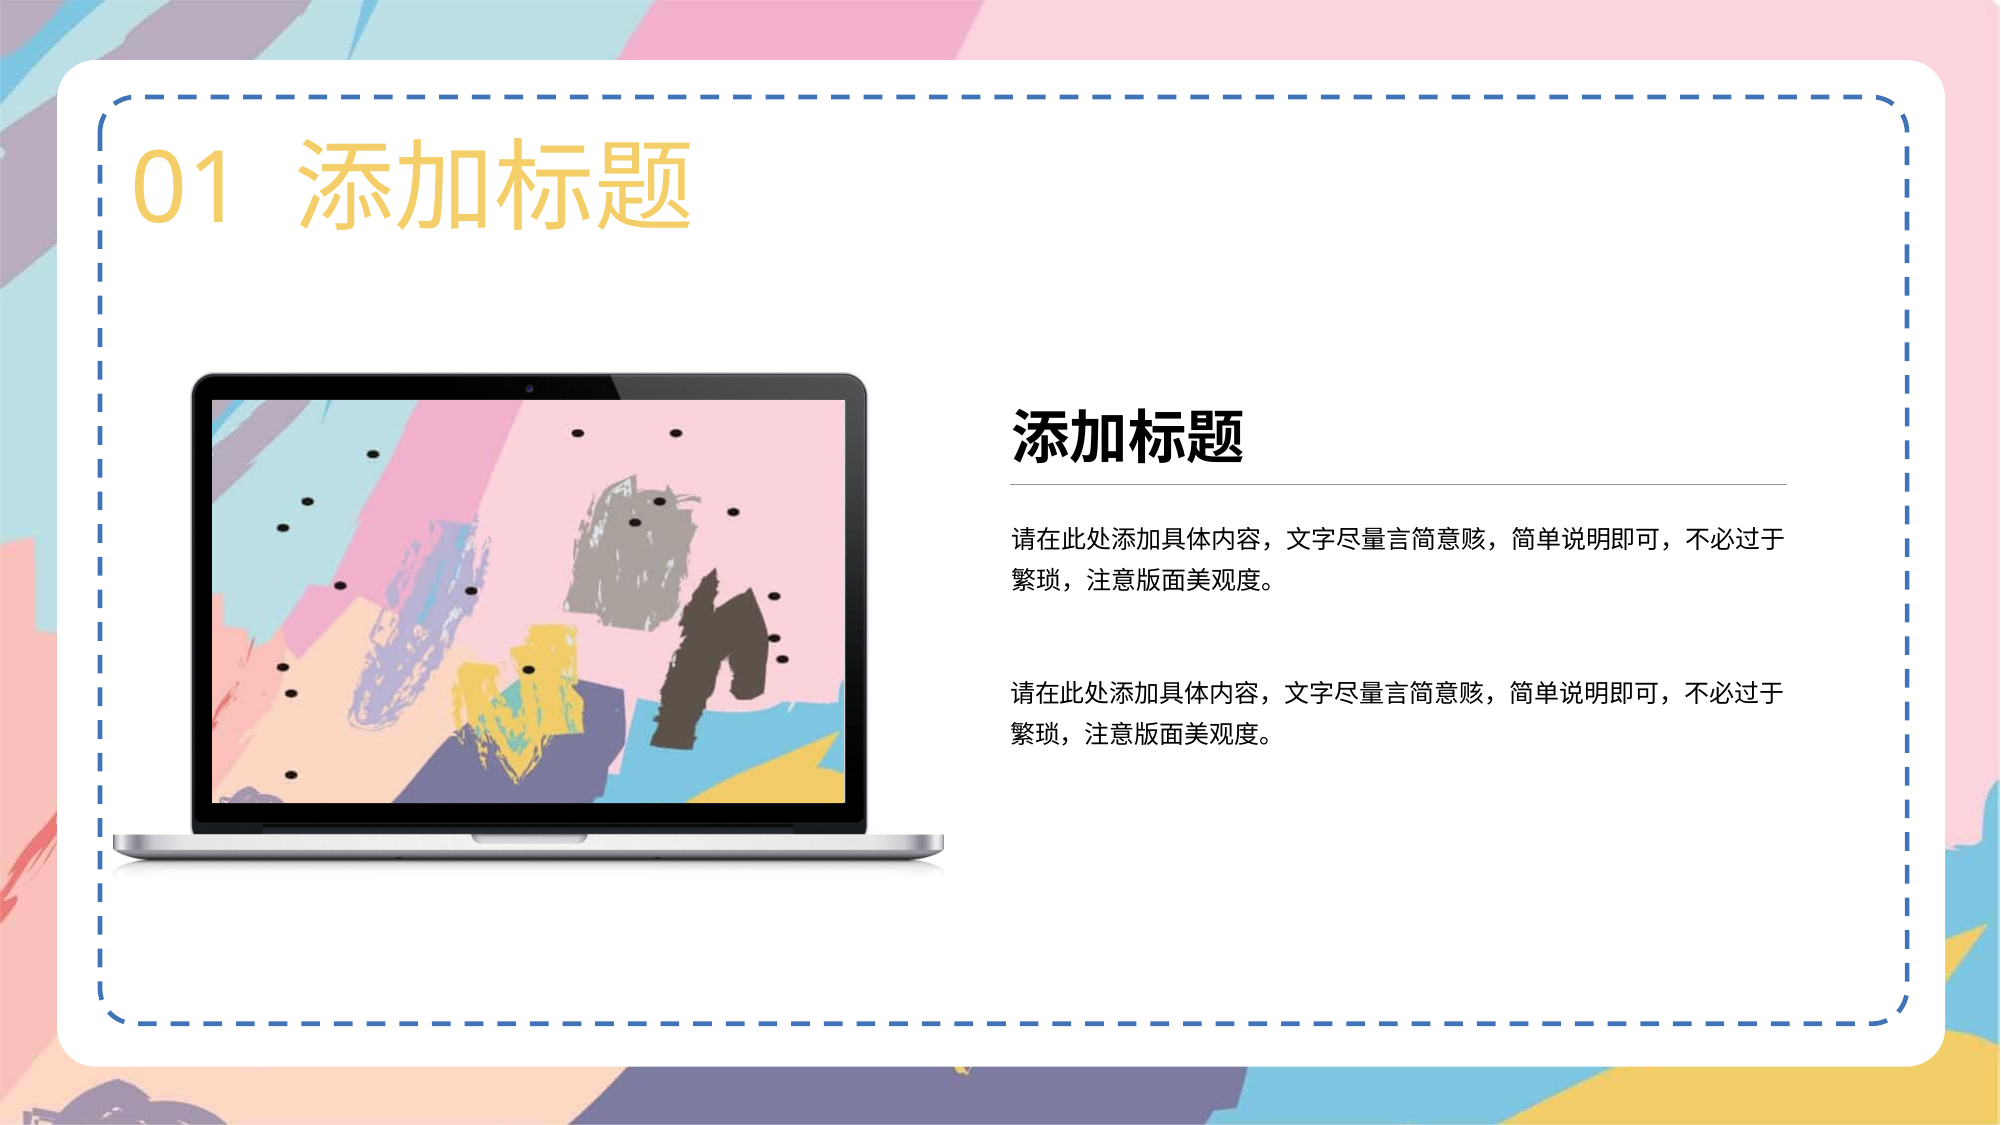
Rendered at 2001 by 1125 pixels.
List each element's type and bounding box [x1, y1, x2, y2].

text_box [57, 60, 1946, 1067]
text_box [1010, 400, 1788, 746]
text_box [113, 372, 944, 879]
picture [0, 0, 2000, 1125]
